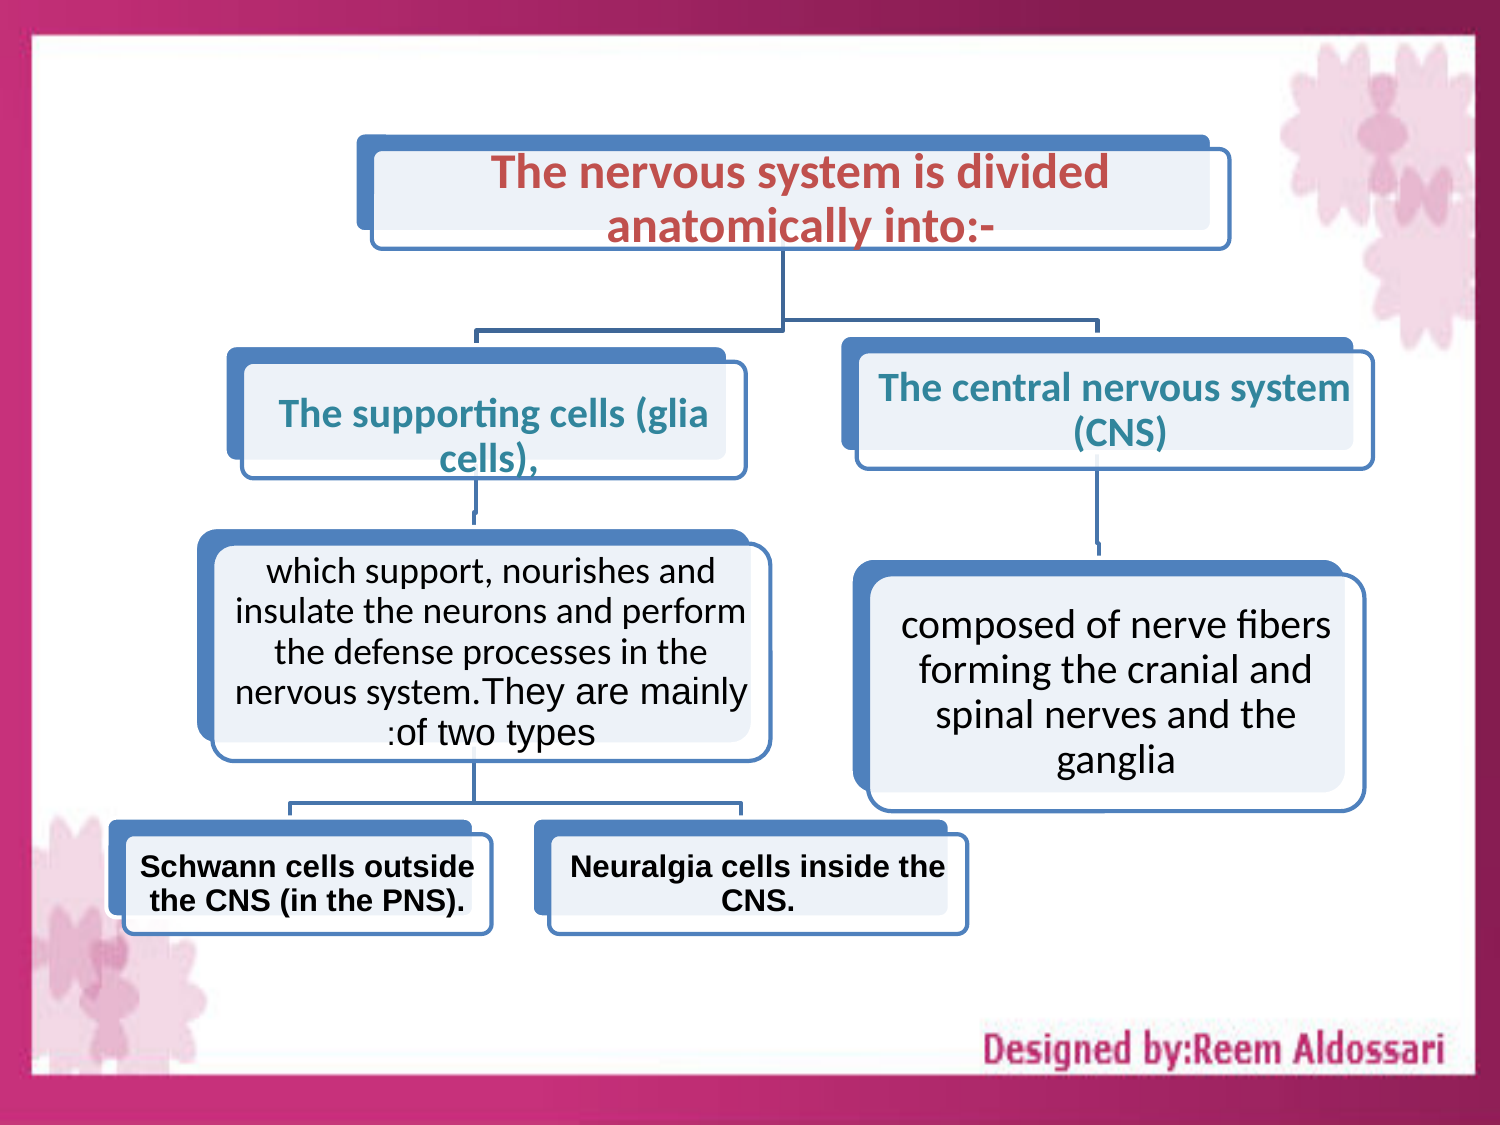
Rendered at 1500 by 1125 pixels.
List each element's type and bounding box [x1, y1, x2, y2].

text_box [123, 89, 1375, 977]
picture [0, 0, 1500, 1125]
